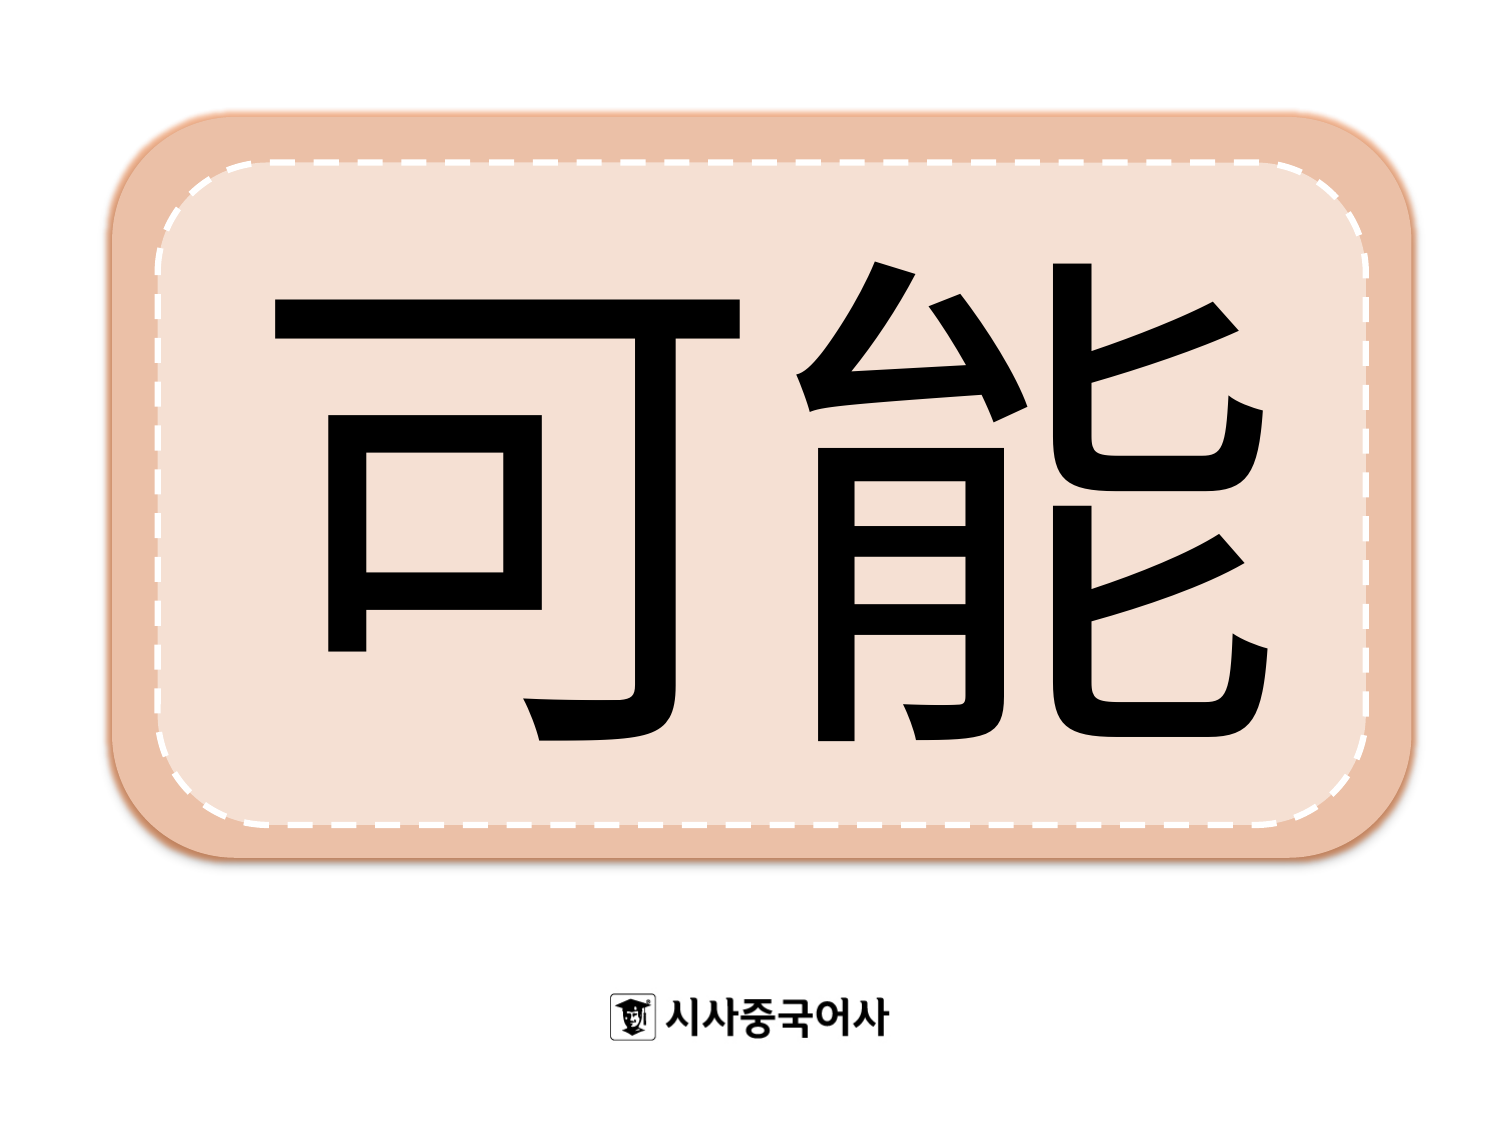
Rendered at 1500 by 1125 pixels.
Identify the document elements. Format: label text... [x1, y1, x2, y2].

text_box 可能 [162, 160, 1371, 824]
picture [602, 987, 898, 1047]
